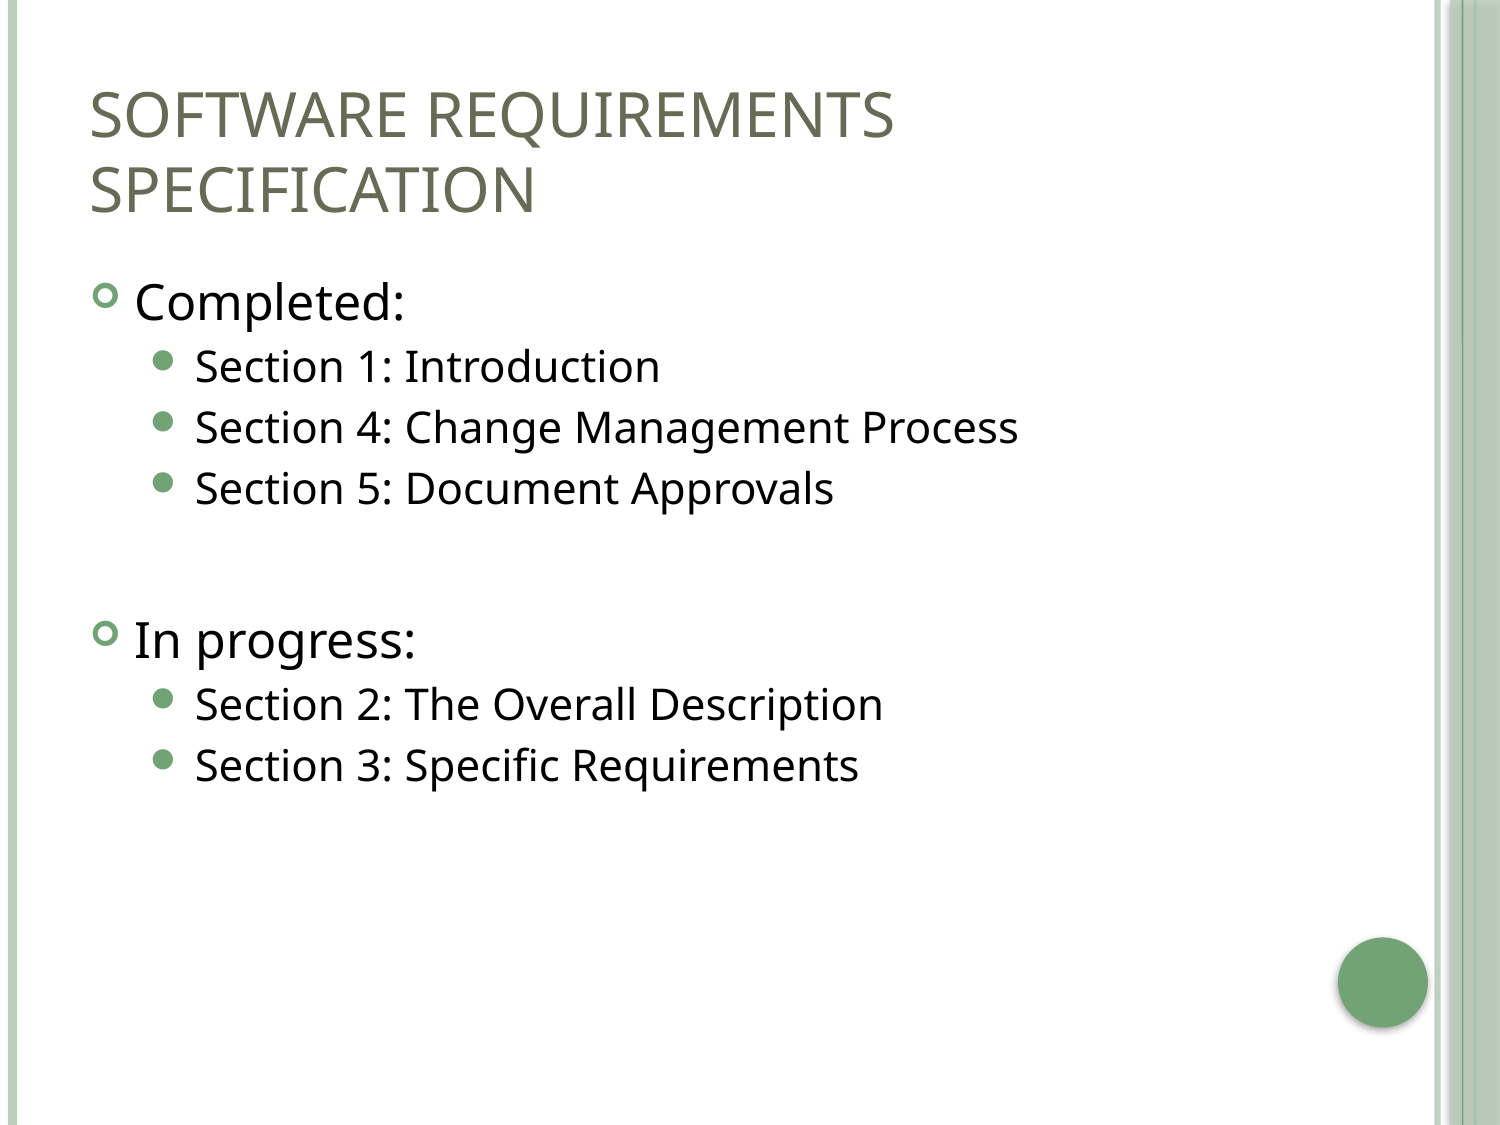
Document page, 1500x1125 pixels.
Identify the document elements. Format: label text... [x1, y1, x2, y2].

list Completed: Section 1: Introduction Section 4: Change Management Process Section 5: Document Approvals In progress: Section 2: The Overall Description Section 3: Specific Requirements [75, 262, 1300, 1062]
title Software Requirements Specification [75, 45, 1325, 233]
